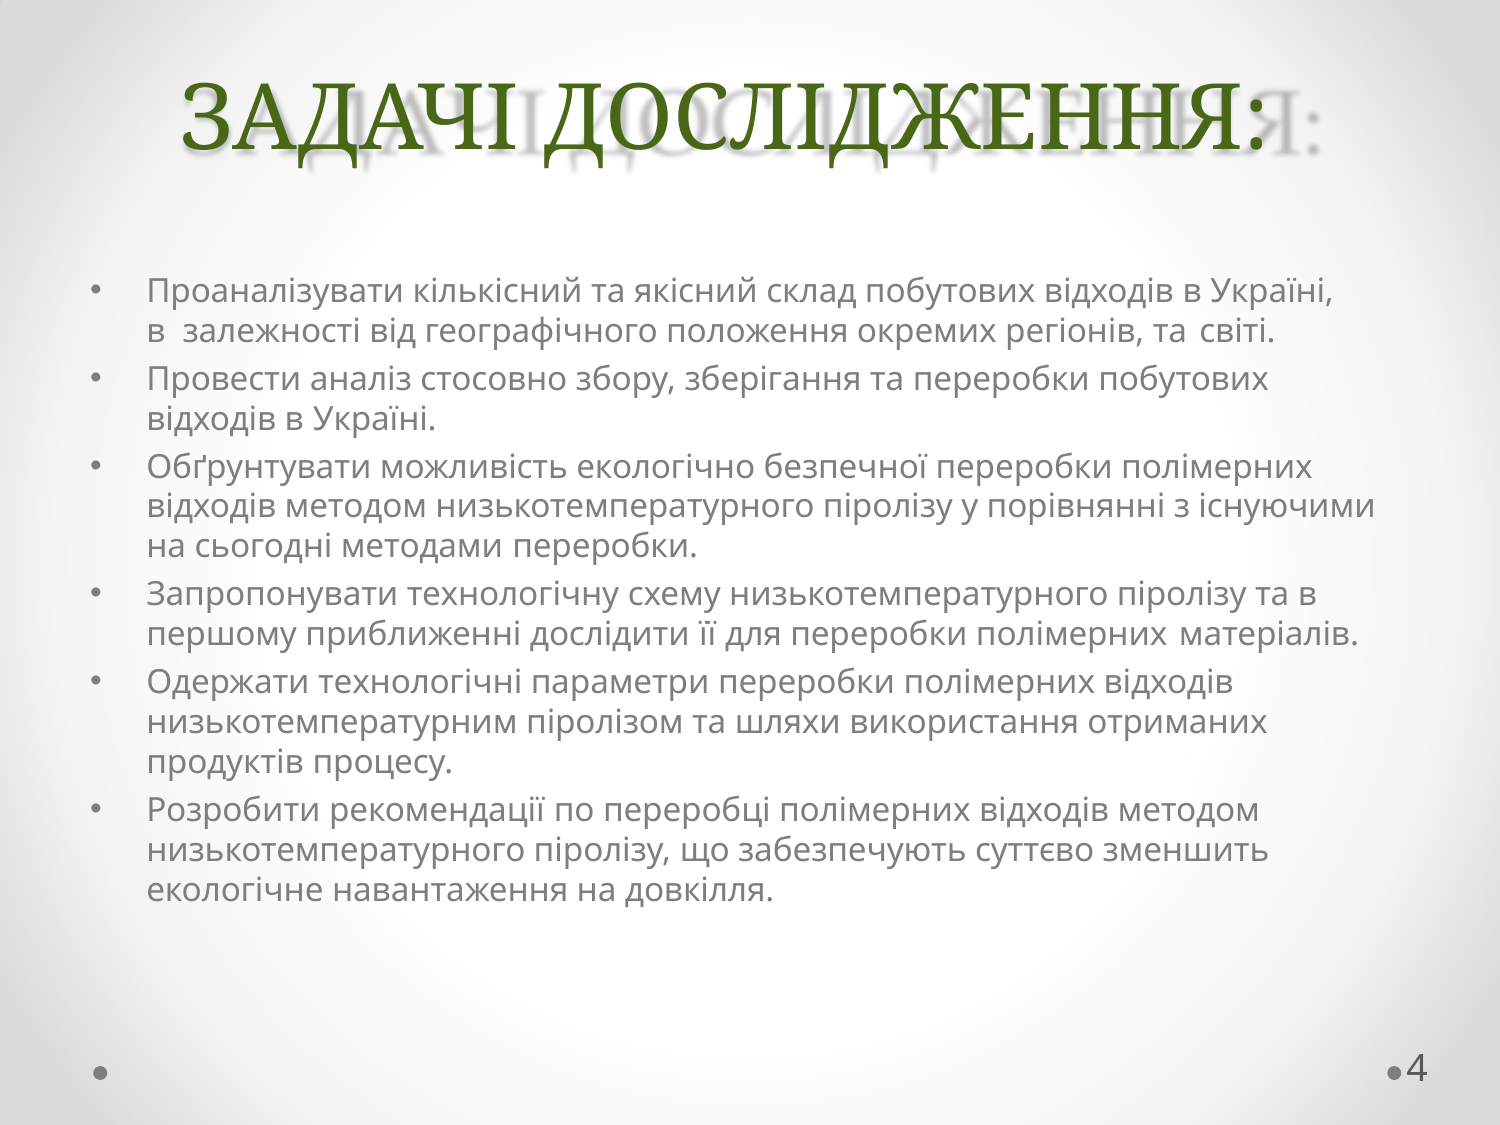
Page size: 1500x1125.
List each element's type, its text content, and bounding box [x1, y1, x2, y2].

text_box Проаналізувати кількісний та якісний склад побутових відходів в Україні, в залежності від географічного положення окремих регіонів, та світі. Провести аналіз стосовно збору, зберігання та переробки побутових відходів в Україні. Обґрунтувати можливість екологічно безпечної переробки полімерних відходів методом низькотемпературного піролізу у порівнянні з існуючими на сьогодні методами переробки. Запропонувати технологічну схему низькотемпературного піролізу та в першому приближенні дослідити її для переробки полімерних матеріалів. Одержати технологічні параметри переробки полімерних відходів низькотемпературним піролізом та шляхи використання отриманих продуктів процесу. Розробити рекомендації по переробці полімерних відходів методом низькотемпературного піролізу, що забезпечують суттєво зменшить екологічне навантаження на довкілля. [87, 269, 1402, 908]
picture [0, 0, 1500, 1125]
title ЗАДАЧІ ДОСЛІДЖЕННЯ: [75, 5, 1425, 246]
slide_number 2 [1402, 1054, 1458, 1125]
